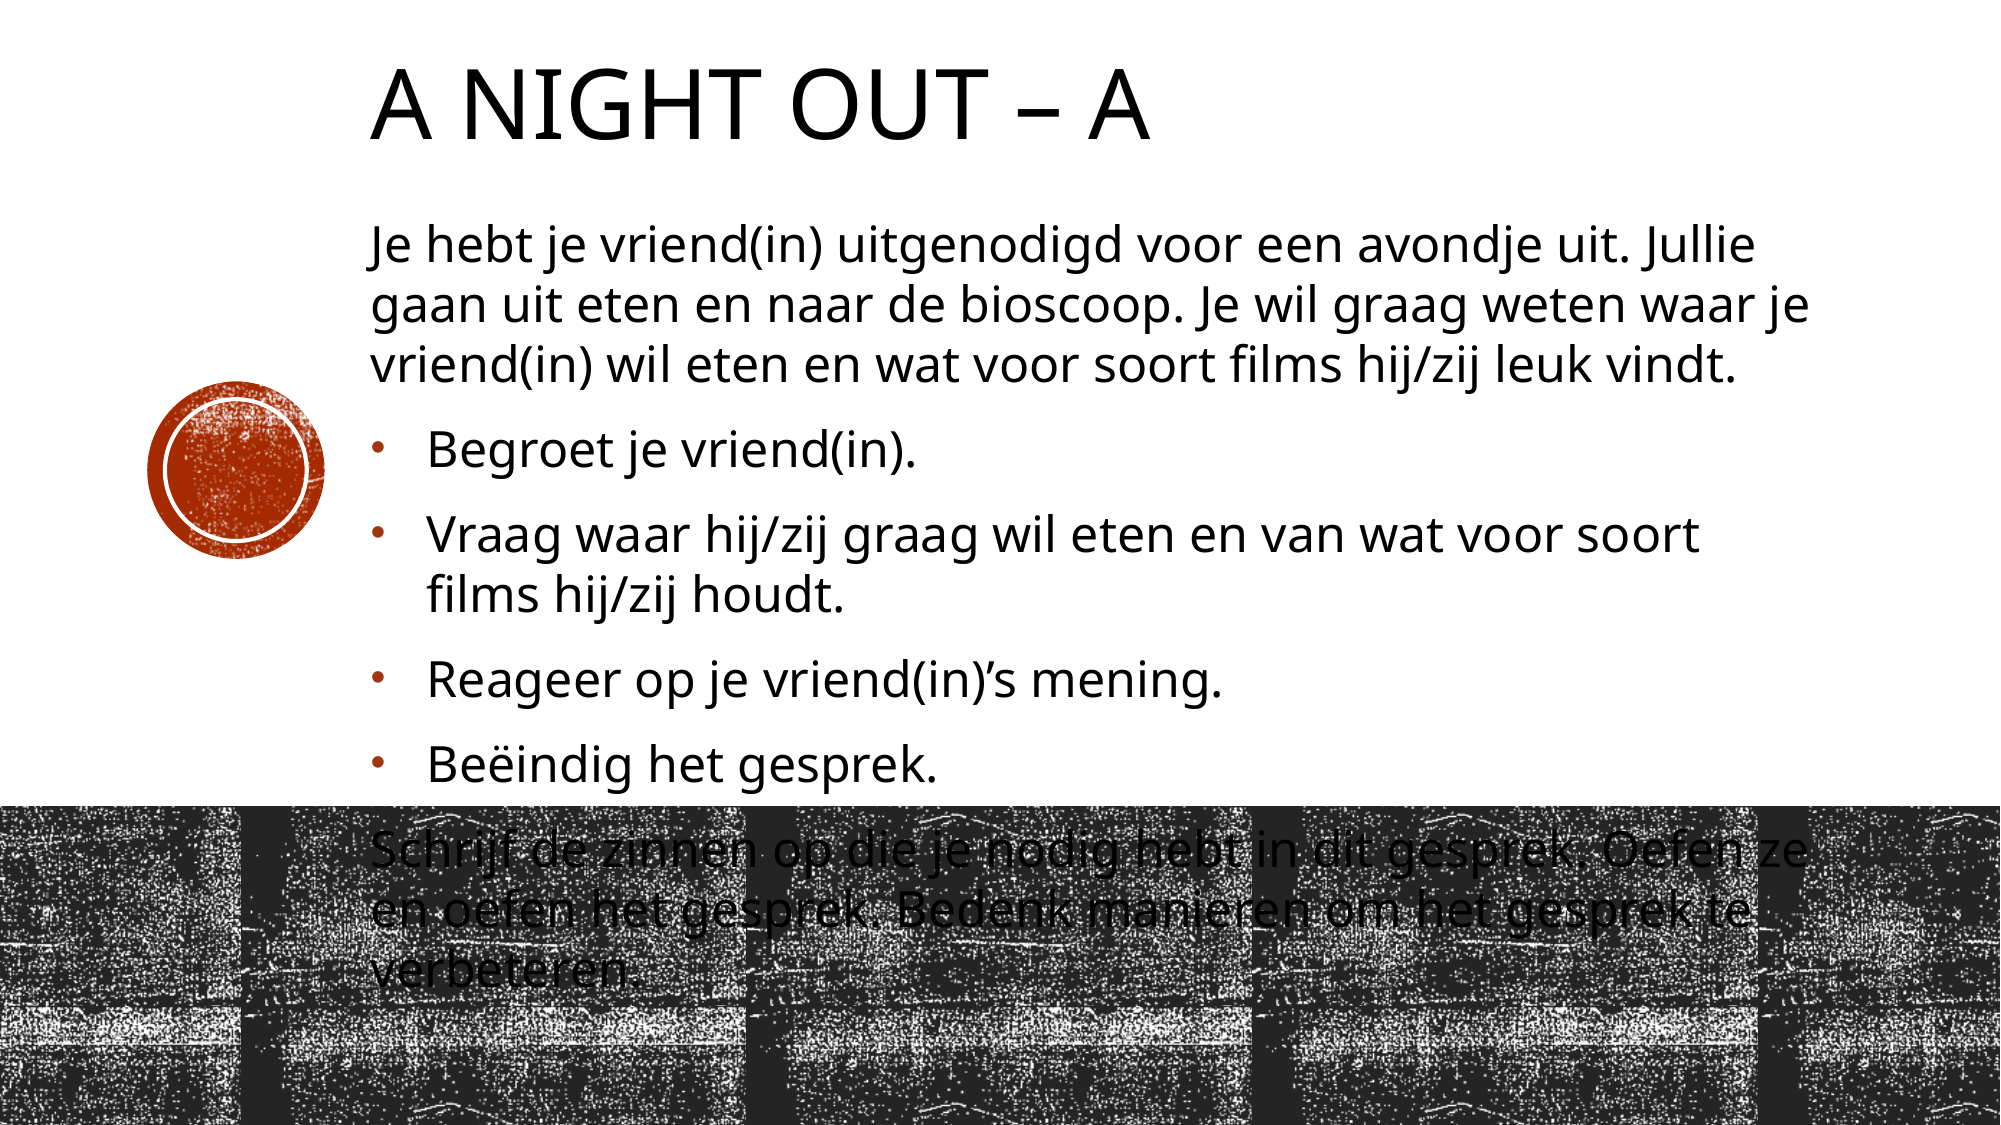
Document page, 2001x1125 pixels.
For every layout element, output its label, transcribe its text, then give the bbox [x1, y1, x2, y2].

list Je hebt je vriend(in) uitgenodigd voor een avondje uit. Jullie gaan uit eten en naar de bioscoop. Je wil graag weten waar je vriend(in) wil eten en wat voor soort films hij/zij leuk vindt. Begroet je vriend(in). Vraag waar hij/zij graag wil eten en van wat voor soort films hij/zij houdt. Reageer op je vriend(in)’s mening. Beëindig het gesprek. Schrijf de zinnen op die je nodig hebt in dit gesprek. Oefen ze en oefen het gesprek. Bedenk manieren om het gesprek te verbeteren. [355, 204, 1841, 733]
title A night out – a [355, 56, 1927, 166]
